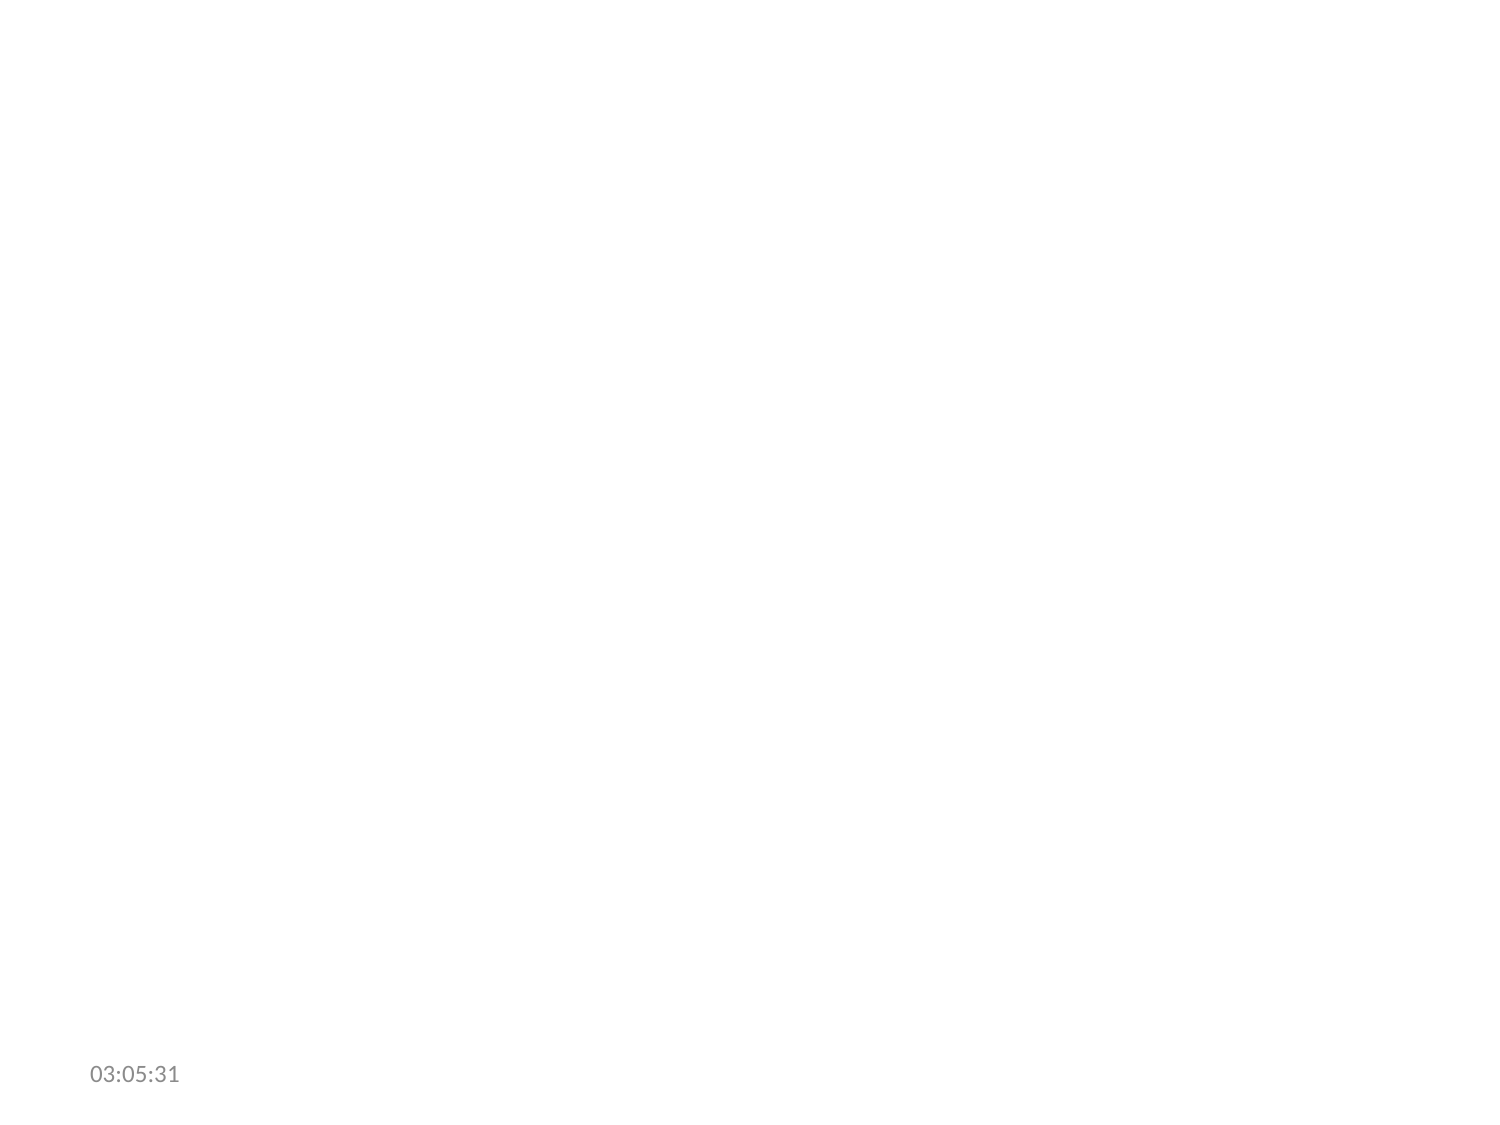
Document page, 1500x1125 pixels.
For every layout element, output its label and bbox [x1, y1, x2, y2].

slide_number [75, 1042, 425, 1103]
